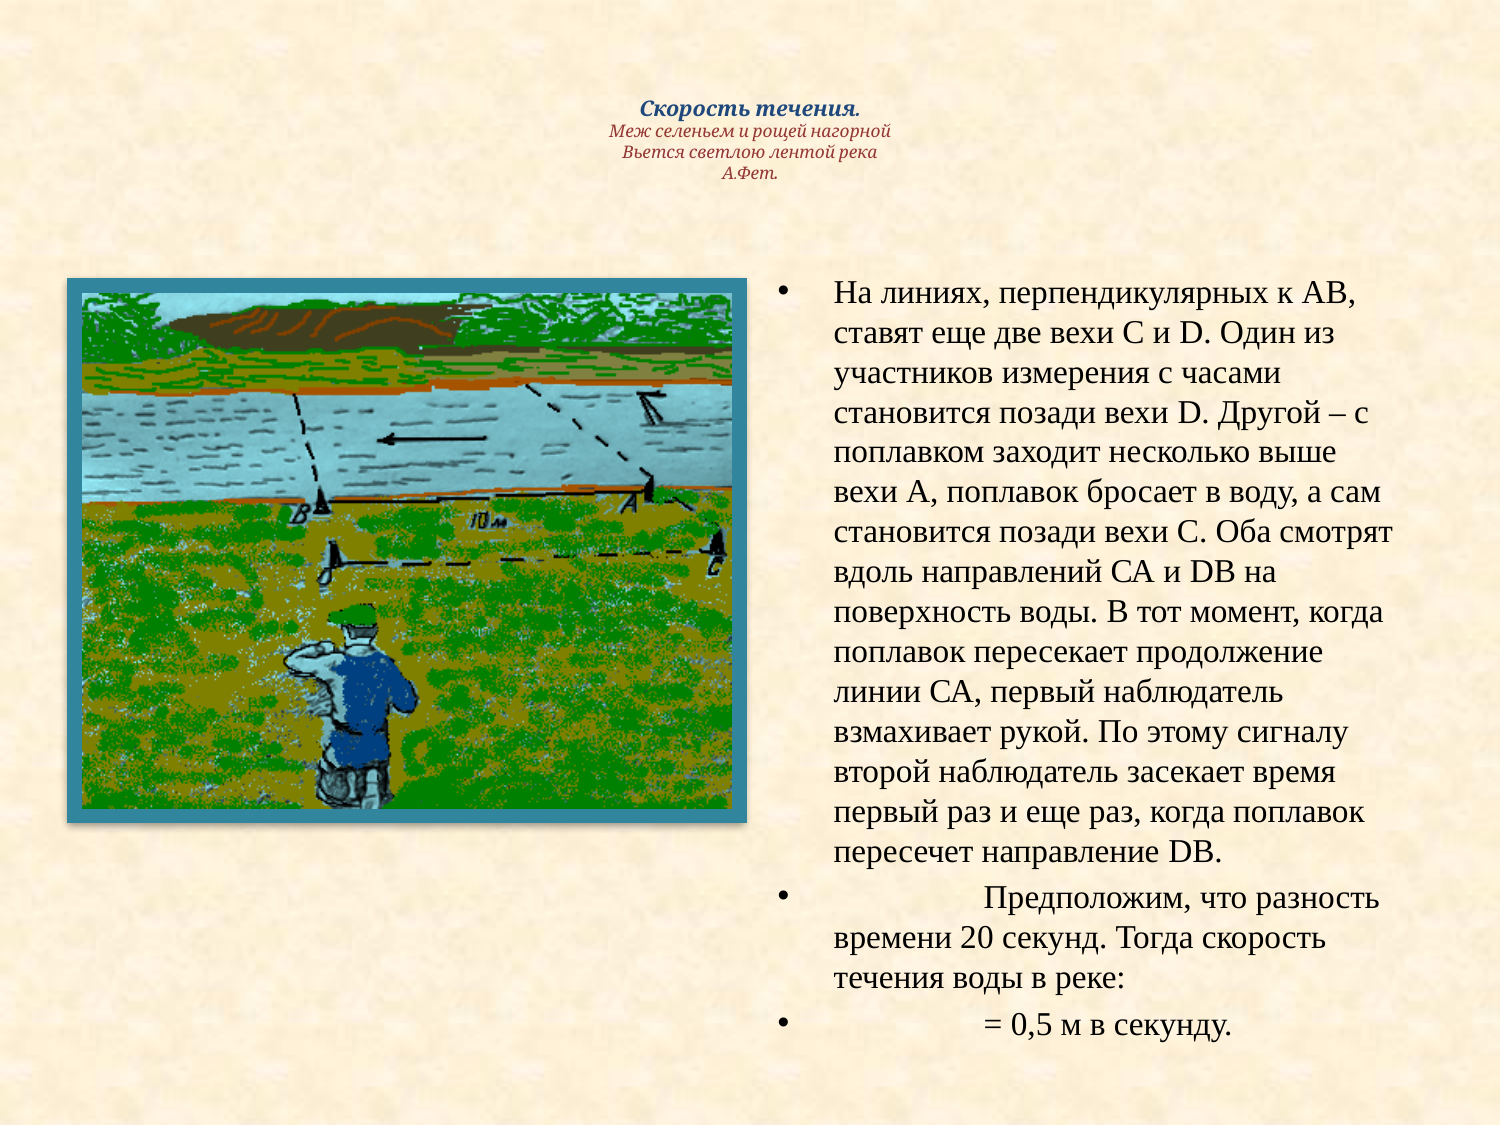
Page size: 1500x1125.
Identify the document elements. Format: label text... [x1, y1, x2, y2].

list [81, 292, 733, 809]
picture [0, 0, 1500, 1125]
title Скорость течения. Меж селеньем и рощей нагорной Вьется светлою лентой река А.Фет. [75, 45, 1425, 233]
list На линиях, перпендикулярных к АВ, ставят еще две вехи С и D. Один из участников измерения с часами становится позади вехи D. Другой – с поплавком заходит несколько выше вехи А, поплавок бросает в воду, а сам становится позади вехи С. Оба смотрят вдоль направлений СА и DВ на поверхность воды. В тот момент, когда поплавок пересекает продолжение линии СА, первый наблюдатель взмахивает рукой. По этому сигналу второй наблюдатель засекает время первый раз и еще раз, когда поплавок пересечет направление DВ. Предположим, что разность времени 20 секунд. Тогда скорость течения воды в реке: = 0,5 м в секунду. [762, 262, 1425, 1055]
